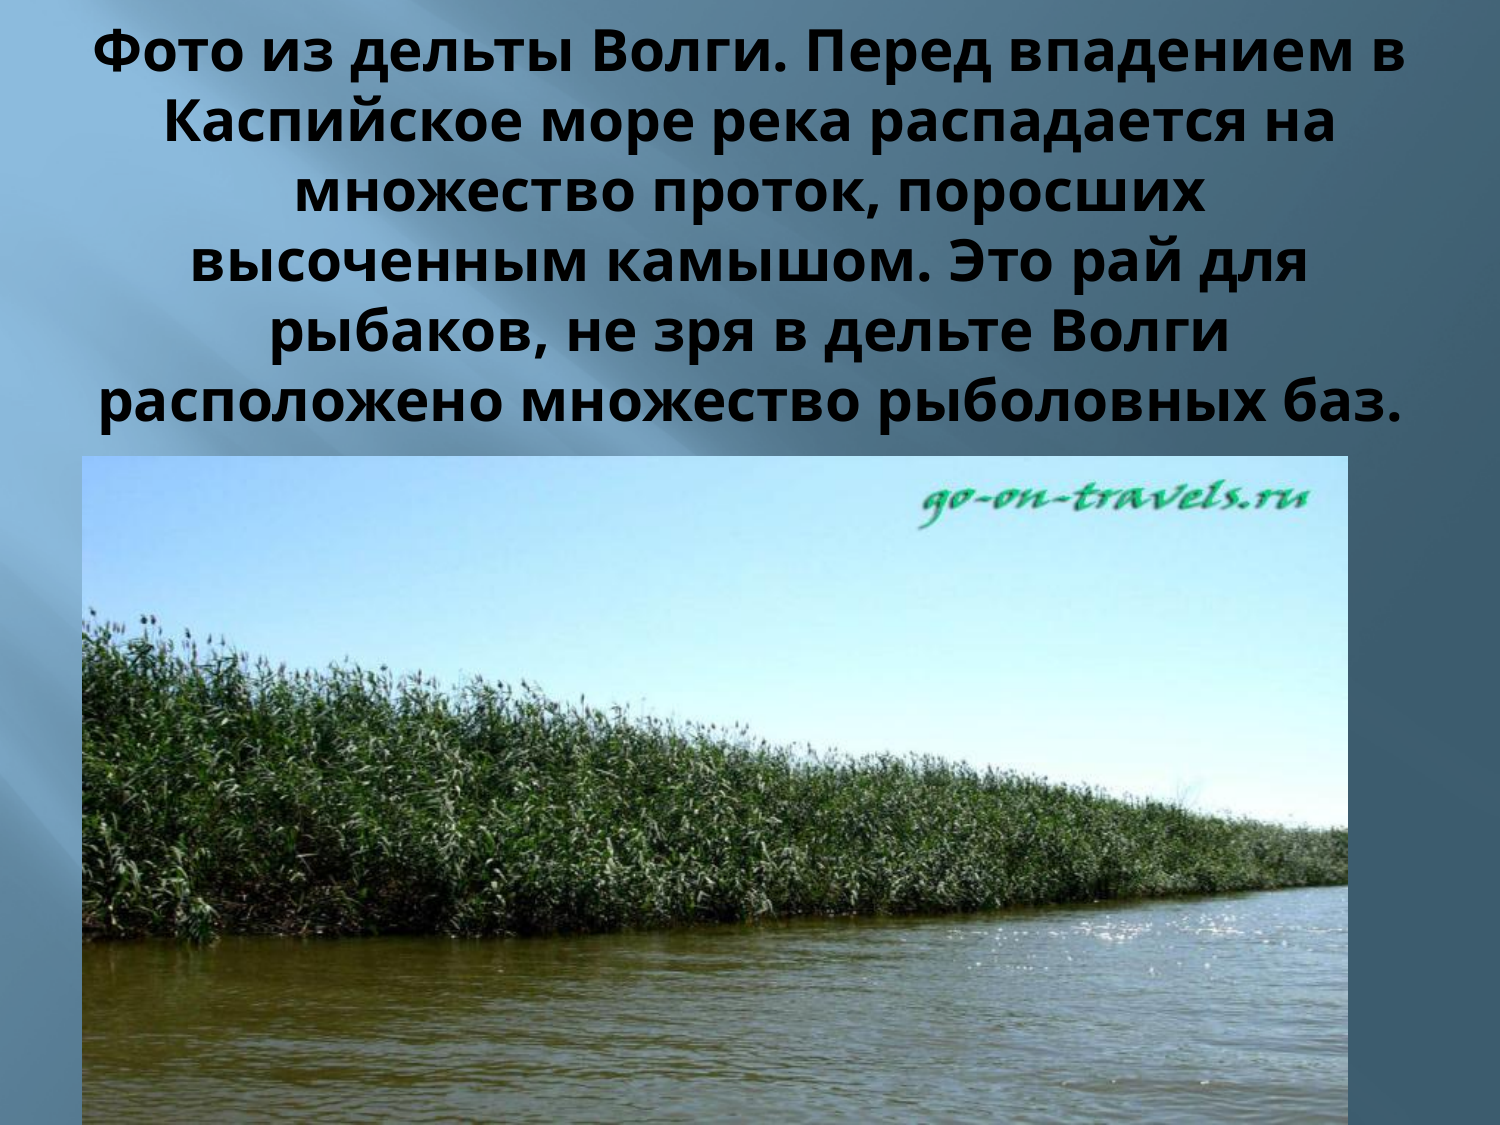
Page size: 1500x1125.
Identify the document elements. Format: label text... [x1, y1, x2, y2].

title Фото из дельты Волги. Перед впадением в Каспийское море река распадается на множество проток, поросших высоченным камышом. Это рай для рыбаков, не зря в дельте Волги расположено множество рыболовных баз. [75, 117, 1425, 329]
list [81, 456, 1348, 1125]
